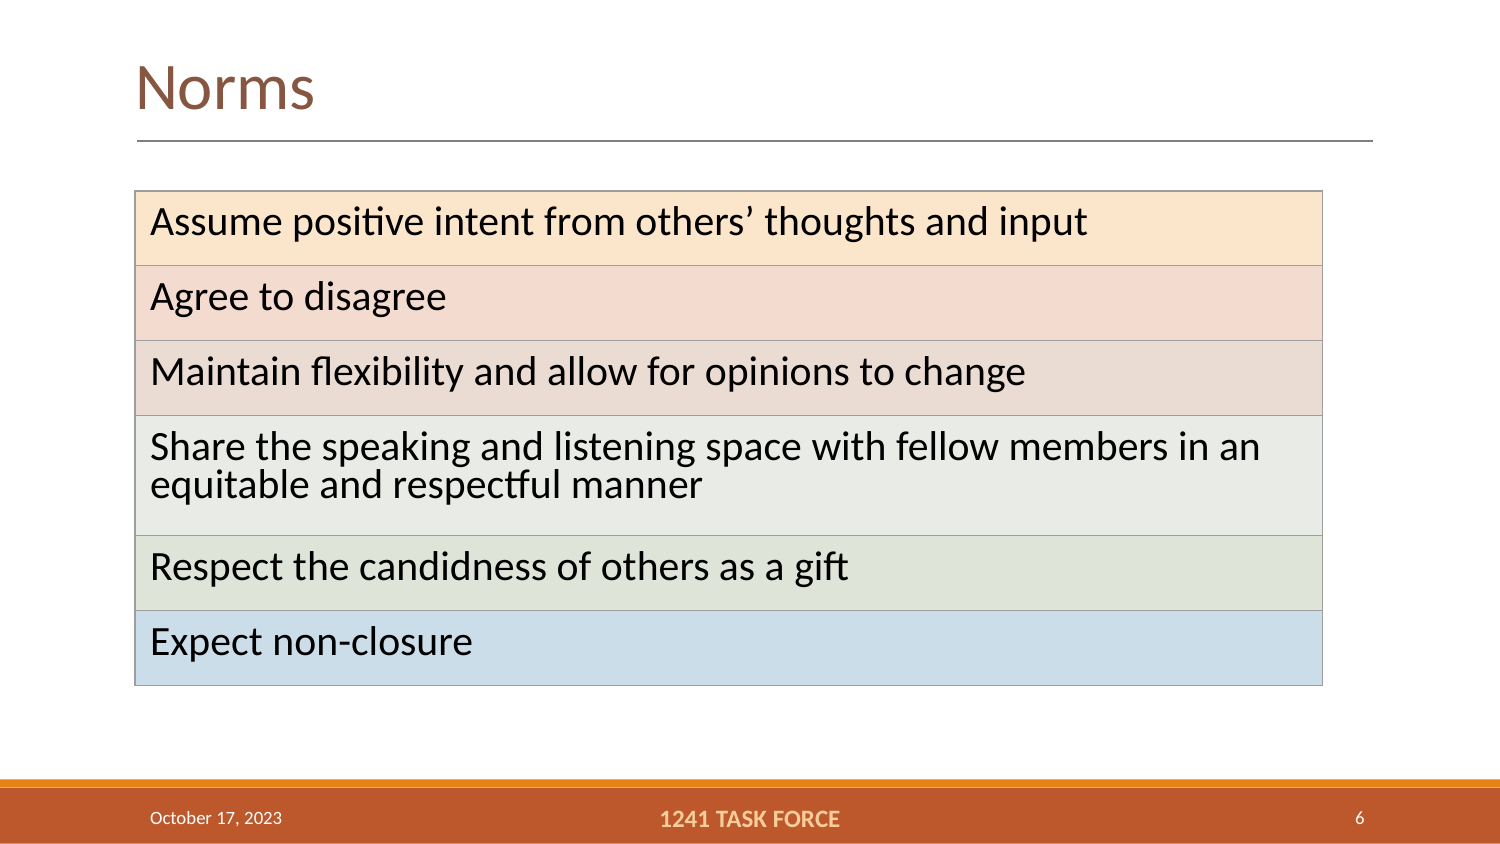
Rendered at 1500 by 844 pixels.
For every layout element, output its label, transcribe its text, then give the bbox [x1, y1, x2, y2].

table_cell Agree to disagree [136, 266, 1322, 340]
table_cell Expect non-closure [136, 611, 1322, 685]
footer 1241 TASK FORCE [453, 794, 1047, 840]
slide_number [135, 794, 440, 840]
table_header Assume positive intent from others’ thoughts and input [136, 192, 1322, 265]
slide_number 6 [1218, 794, 1380, 840]
table_cell Respect the candidness of others as a gift [136, 536, 1322, 610]
table_cell Share the speaking and listening space with fellow members in an equitable and respectful manner [136, 416, 1322, 535]
table_cell Maintain flexibility and allow for opinions to change [136, 341, 1322, 415]
title Norms [135, 35, 1373, 131]
